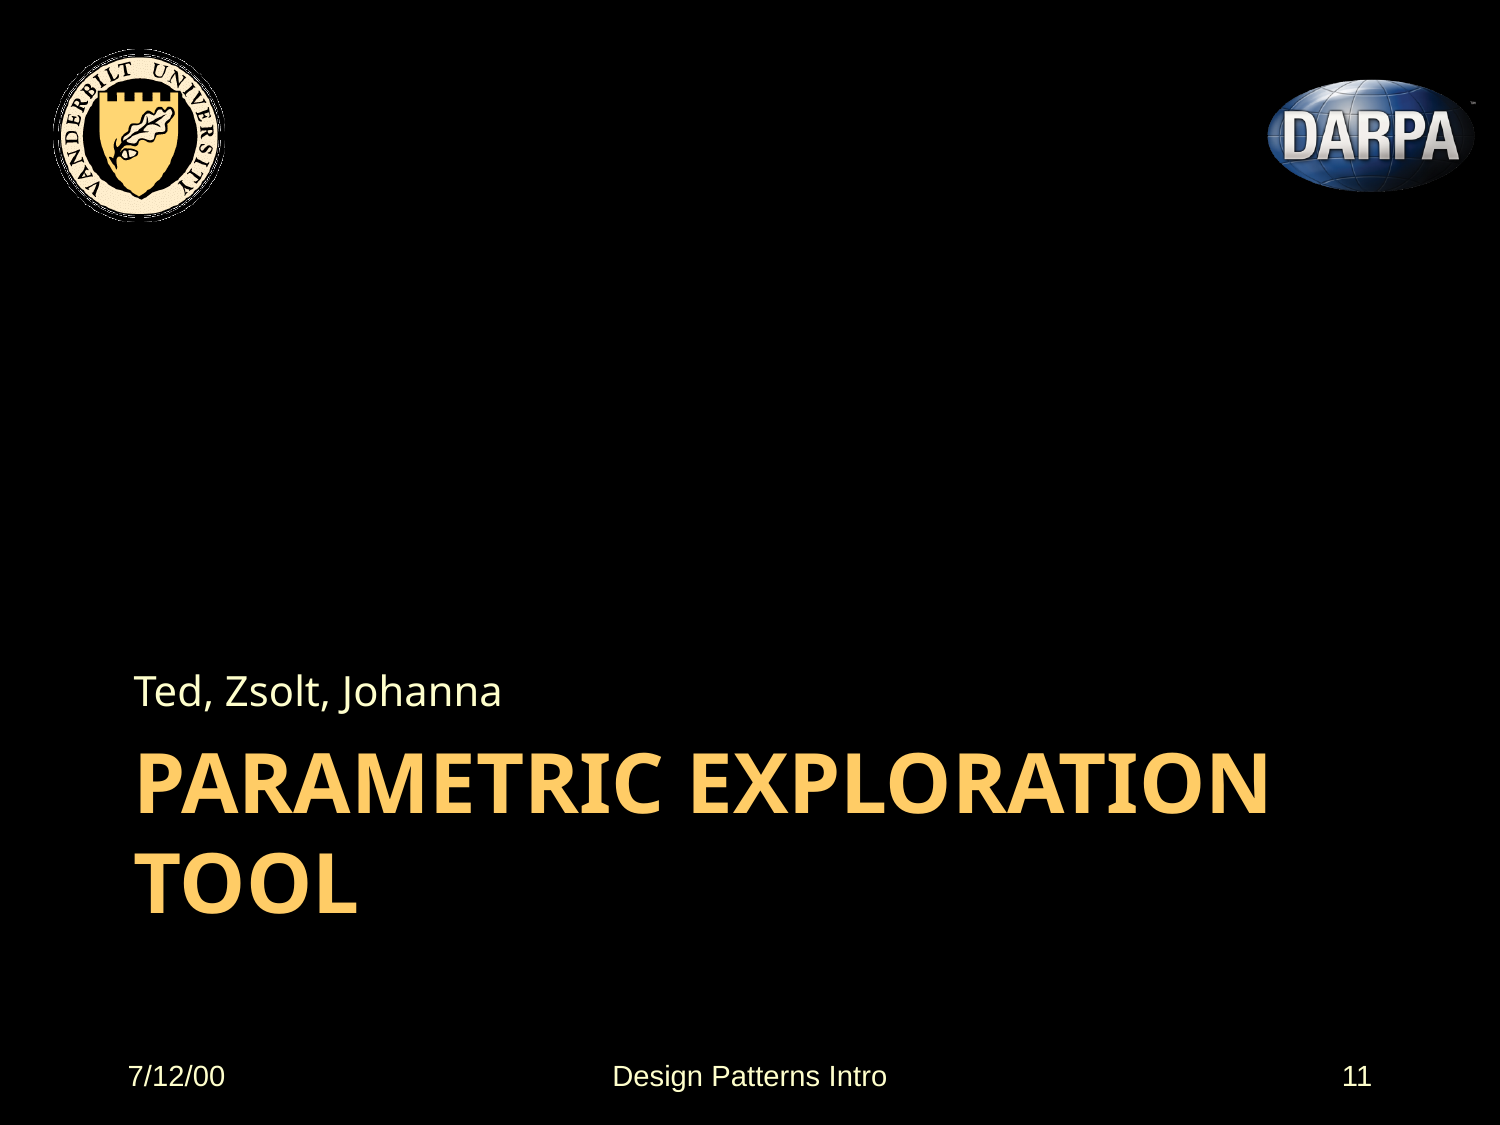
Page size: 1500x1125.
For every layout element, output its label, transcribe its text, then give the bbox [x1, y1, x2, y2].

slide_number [112, 1037, 425, 1113]
title Parametric Exploration Tool [118, 724, 1394, 947]
picture [53, 49, 225, 222]
picture [1264, 77, 1478, 194]
footer Design Patterns Intro [512, 1037, 988, 1113]
slide_number 11 [1074, 1037, 1388, 1113]
list Ted, Zsolt, Johanna [118, 476, 1394, 724]
